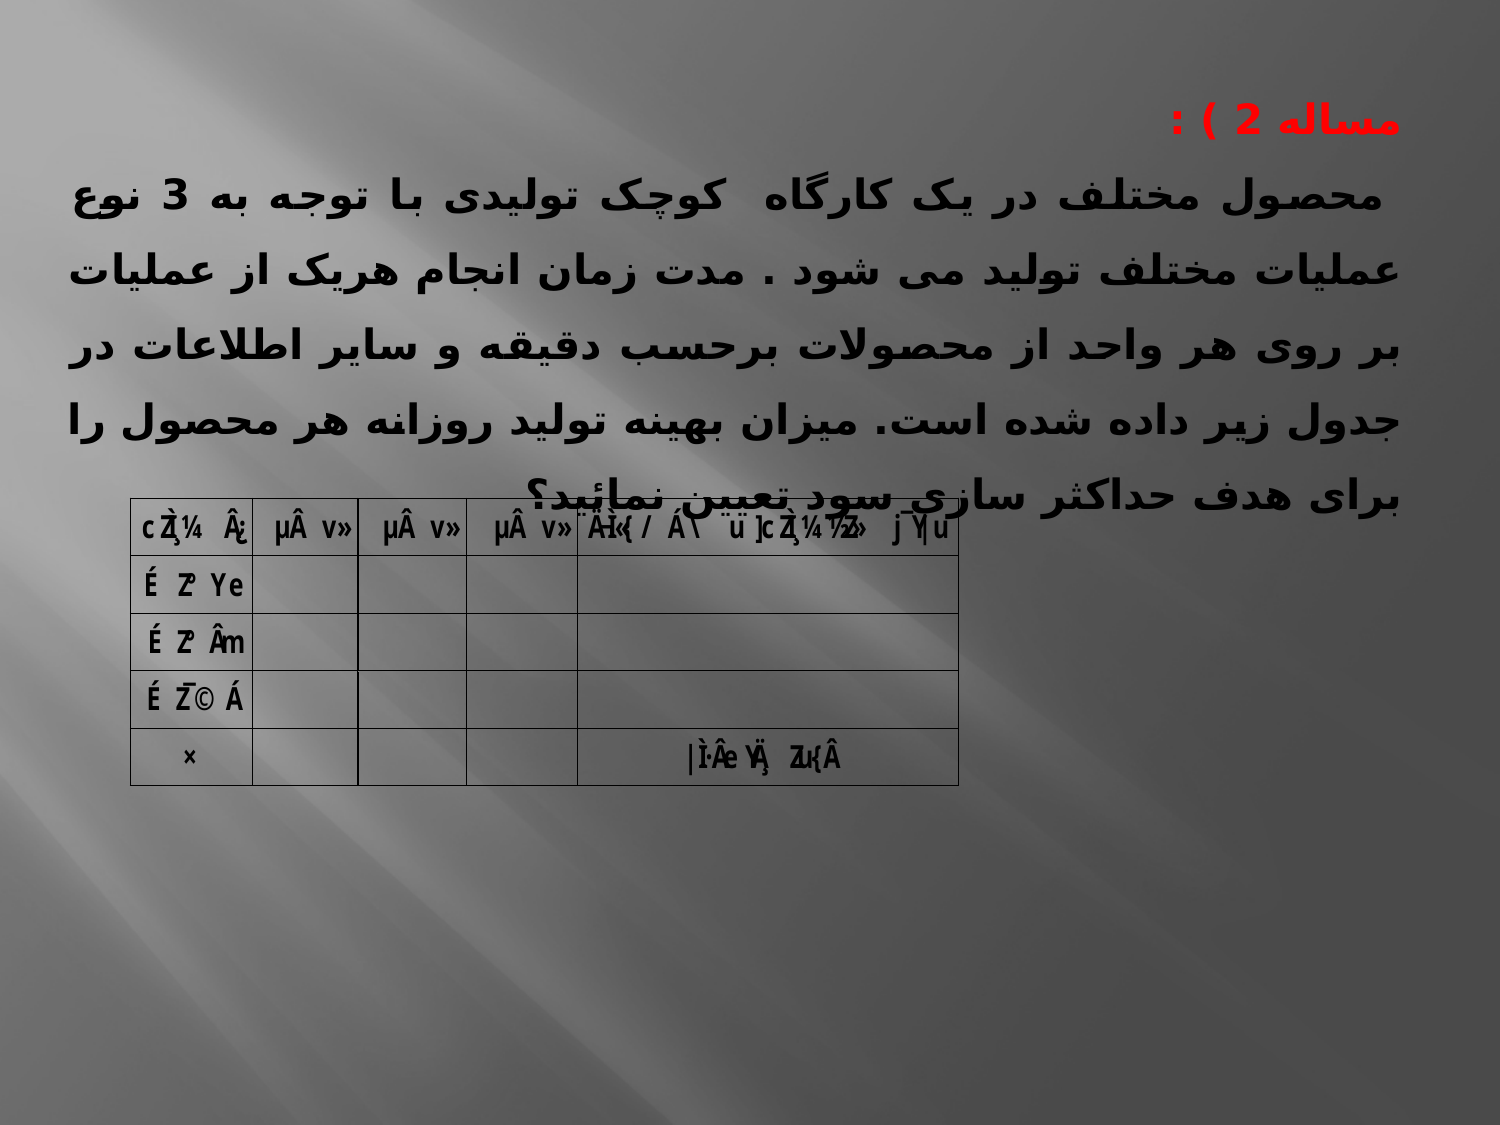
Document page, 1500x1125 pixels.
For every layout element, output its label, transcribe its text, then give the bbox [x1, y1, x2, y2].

text_box مساله 2 ) : محصول مختلف در یک کارگاه کوچک تولیدی با توجه به 3 نوع عملیات مختلف تولید می شود . مدت زمان انجام هریک از عملیات بر روی هر واحد از محصولات برحسب دقیقه و سایر اطلاعات در جدول زیر داده شده است. میزان بهینه تولید روزانه هر محصول را برای هدف حداکثر سازی سود تعیین نمائید؟ [53, 78, 1418, 526]
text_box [99, 478, 1244, 788]
